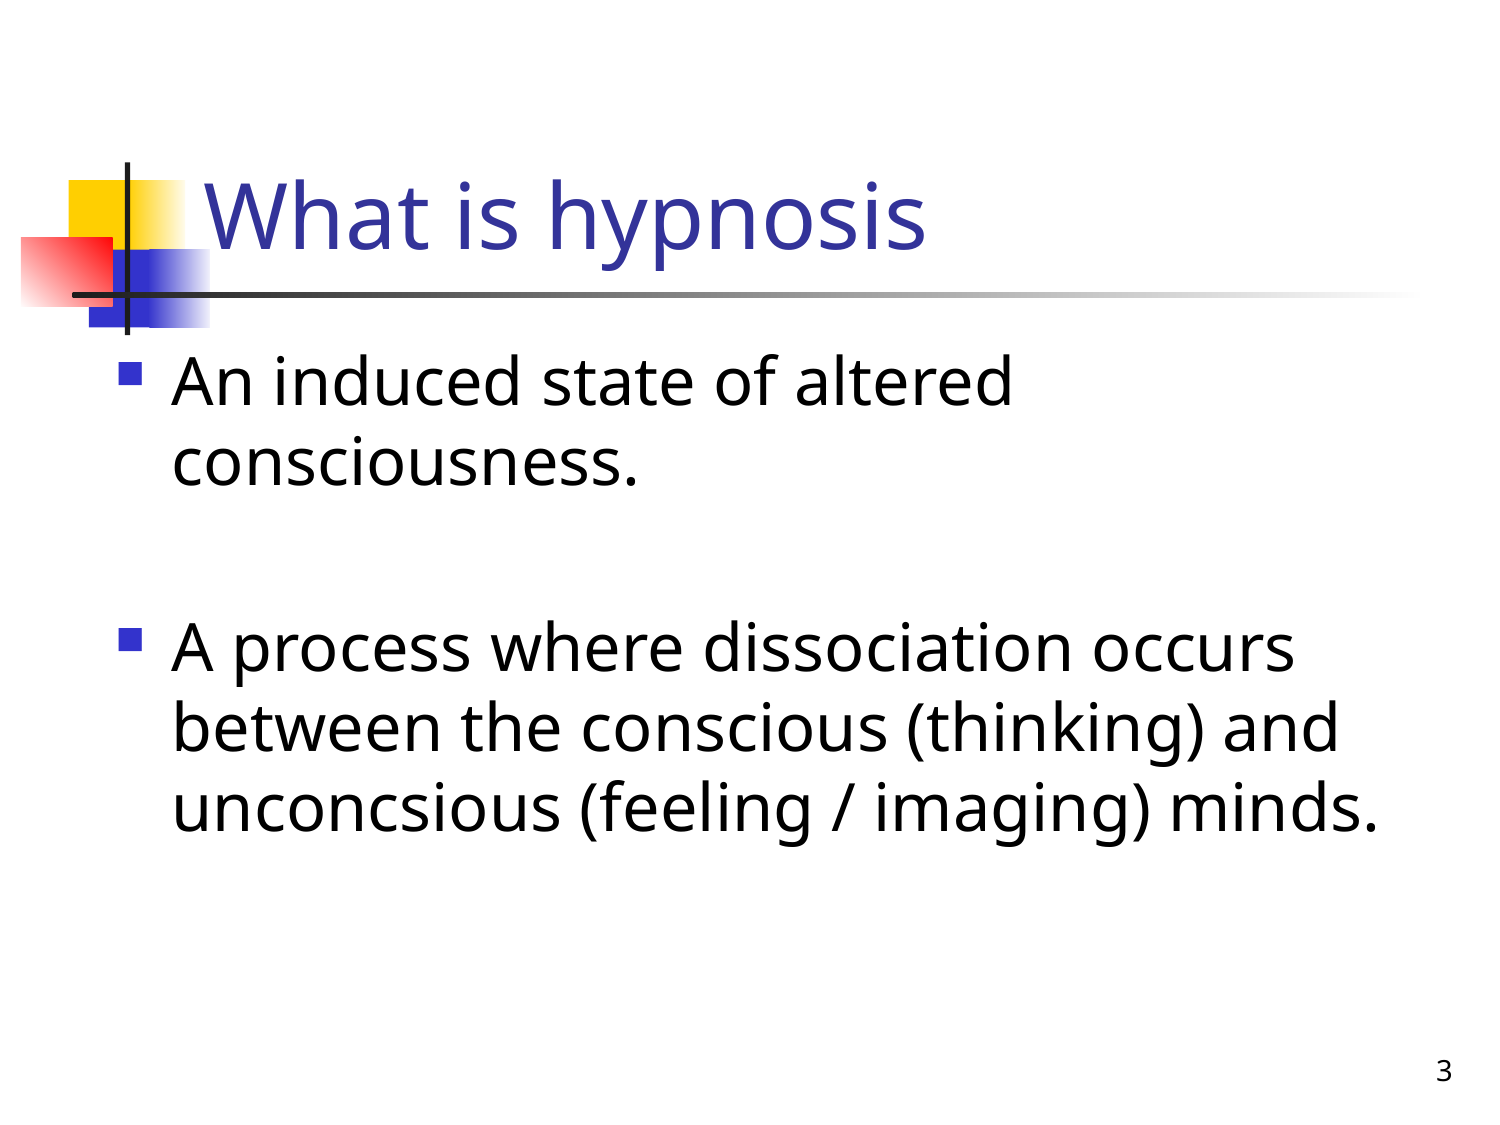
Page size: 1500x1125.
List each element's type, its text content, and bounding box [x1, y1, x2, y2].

slide_number 3 [1155, 1024, 1468, 1100]
title What is hypnosis [188, 35, 1468, 275]
list An induced state of altered consciousness. A process where dissociation occurs between the conscious (thinking) and unconcsious (feeling / imaging) minds. [100, 331, 1469, 1006]
